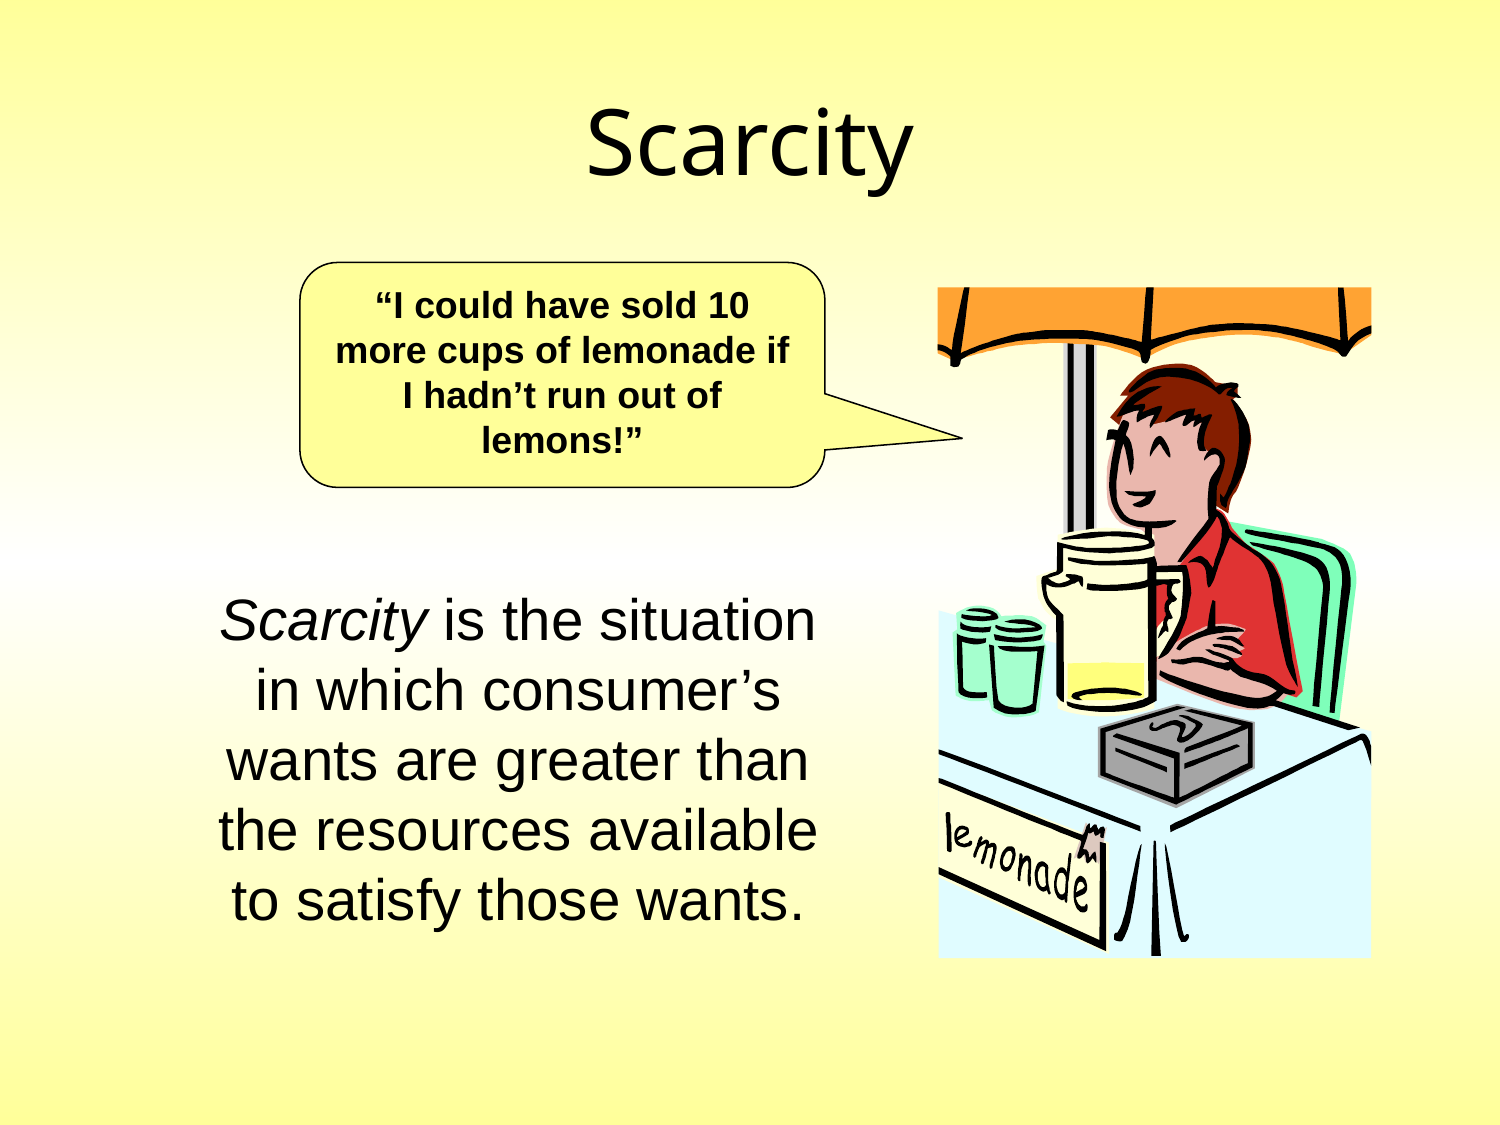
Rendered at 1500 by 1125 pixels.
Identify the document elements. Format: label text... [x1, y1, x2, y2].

text_box [1165, 408, 1213, 452]
text_box [1067, 662, 1145, 701]
text_box [1034, 861, 1051, 895]
text_box [1151, 840, 1161, 956]
text_box [938, 610, 1372, 959]
text_box [1216, 635, 1245, 647]
text_box [1164, 843, 1189, 942]
text_box [960, 621, 992, 633]
text_box [937, 351, 950, 359]
text_box [1073, 841, 1081, 859]
text_box [1017, 853, 1032, 887]
text_box [1212, 643, 1243, 656]
text_box [1170, 733, 1372, 833]
text_box [1176, 600, 1245, 651]
text_box [938, 749, 1141, 832]
title Scarcity [75, 45, 1425, 233]
text_box [1151, 330, 1338, 356]
text_box [1100, 706, 1253, 805]
text_box [1074, 344, 1085, 531]
text_box [1115, 747, 1167, 773]
text_box [1097, 335, 1372, 731]
text_box [1178, 518, 1303, 698]
text_box [1144, 651, 1148, 663]
text_box [1159, 649, 1361, 731]
text_box [1157, 572, 1182, 657]
text_box [1084, 827, 1107, 865]
text_box [1041, 420, 1177, 703]
text_box [1063, 344, 1067, 533]
text_box [954, 825, 973, 848]
text_box [995, 619, 1043, 633]
text_box [937, 287, 1372, 368]
text_box [961, 608, 999, 622]
text_box [1351, 334, 1372, 350]
text_box [938, 841, 1110, 955]
text_box [956, 633, 988, 699]
text_box [1184, 744, 1240, 770]
text_box [989, 644, 1045, 715]
text_box [1047, 547, 1155, 717]
text_box [993, 634, 1043, 643]
text_box [1244, 529, 1351, 714]
text_box [945, 812, 952, 853]
text_box [1149, 715, 1203, 743]
text_box [1073, 875, 1088, 913]
text_box [938, 778, 1105, 864]
text_box [1037, 866, 1046, 887]
text_box [957, 829, 967, 837]
text_box [1071, 687, 1142, 701]
text_box [1216, 623, 1246, 631]
text_box [1075, 881, 1085, 893]
text_box [1278, 694, 1288, 701]
text_box [1114, 844, 1142, 942]
text_box [1066, 556, 1192, 712]
text_box [1230, 521, 1357, 720]
text_box [1110, 363, 1244, 514]
text_box [1220, 399, 1251, 509]
text_box [1085, 345, 1094, 529]
text_box [1067, 344, 1074, 532]
text_box [1344, 287, 1372, 339]
text_box [1097, 703, 1255, 809]
list Scarcity is the situation in which consumer’s wants are greater than the resources available to satisfy those wants. [187, 575, 850, 975]
text_box [952, 605, 1047, 718]
text_box [1157, 585, 1168, 626]
text_box [1056, 872, 1066, 895]
text_box [1057, 527, 1148, 547]
text_box [1116, 386, 1163, 429]
text_box [999, 846, 1016, 872]
text_box [938, 783, 1099, 939]
text_box “I could have sold 10 more cups of lemonade if I hadn’t run out of lemons!” [299, 262, 937, 488]
text_box [938, 841, 1107, 952]
text_box [1036, 569, 1056, 620]
text_box [973, 836, 997, 869]
text_box [1149, 435, 1171, 458]
text_box [1177, 447, 1298, 687]
text_box [1124, 490, 1156, 508]
text_box [1128, 367, 1242, 398]
text_box [1054, 853, 1072, 903]
text_box [1157, 626, 1275, 711]
text_box [1003, 851, 1013, 867]
text_box [1117, 411, 1219, 566]
text_box [966, 339, 1140, 358]
text_box [962, 287, 1146, 351]
text_box [1151, 287, 1340, 340]
text_box [937, 287, 964, 349]
text_box [1249, 541, 1330, 708]
text_box [937, 343, 1063, 959]
text_box [1106, 440, 1145, 532]
